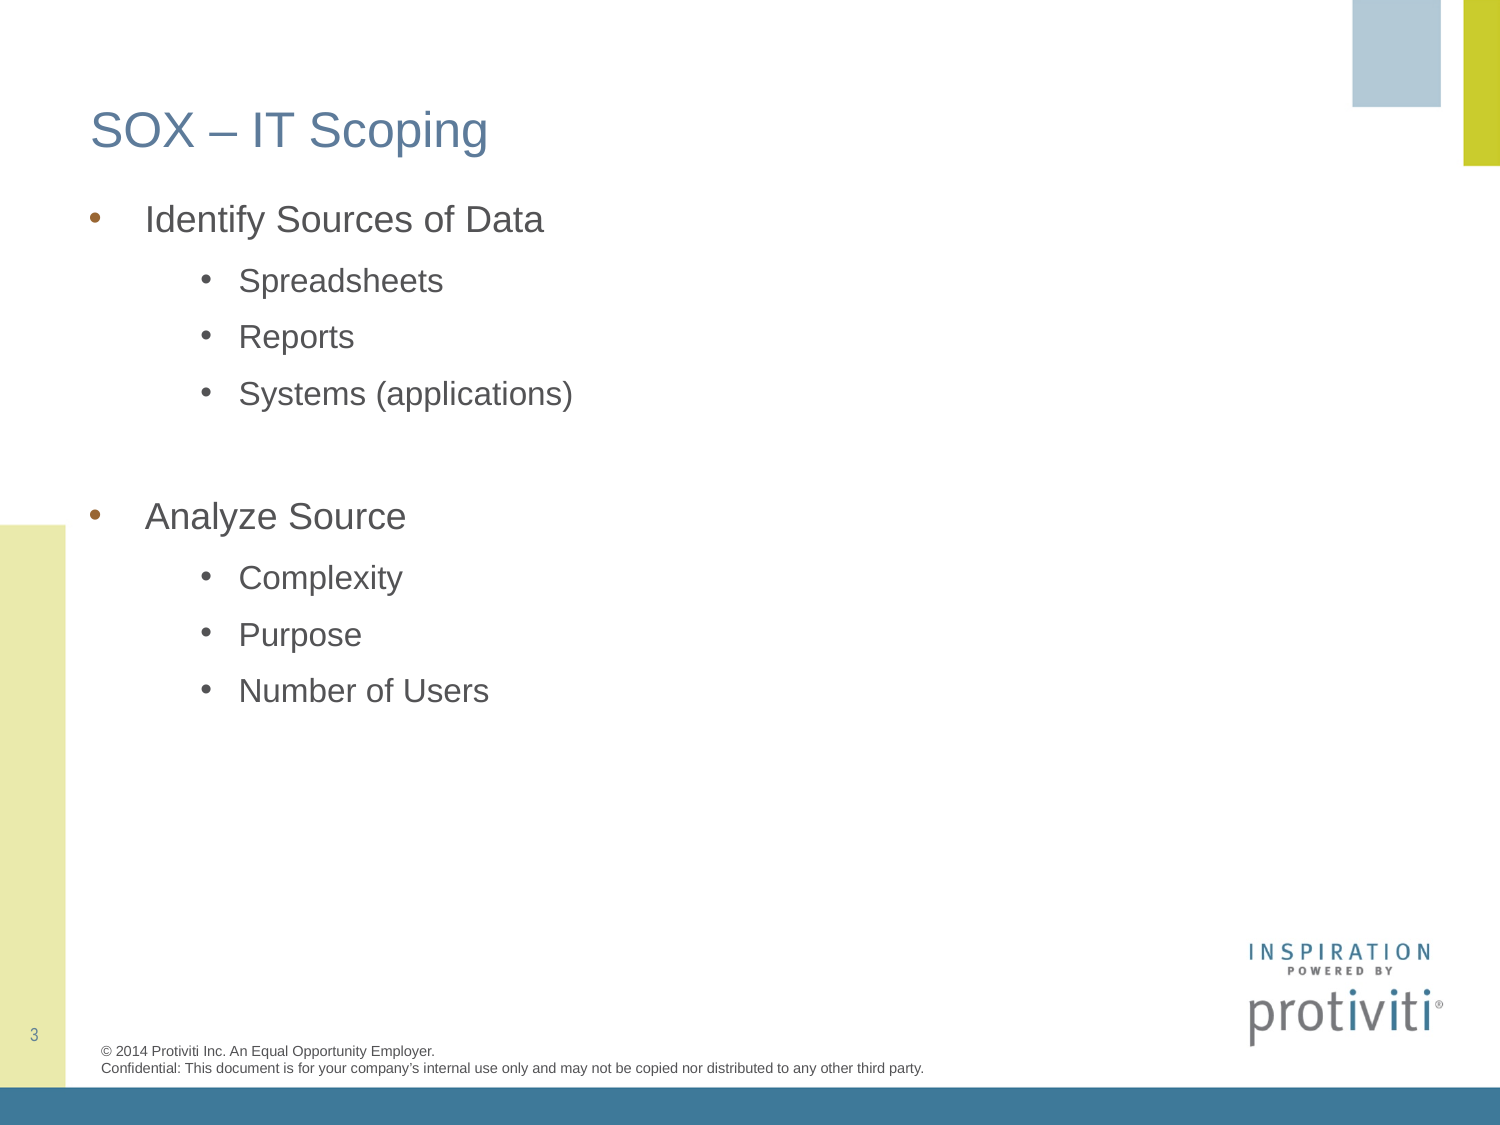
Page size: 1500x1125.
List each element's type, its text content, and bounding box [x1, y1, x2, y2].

list Identify Sources of Data Spreadsheets Reports Systems (applications) Analyze Source Complexity Purpose Number of Users [73, 187, 1436, 938]
slide_number 3 [15, 1014, 70, 1074]
picture [0, 0, 1500, 1125]
text_box SOX – IT Scoping [74, 90, 963, 165]
